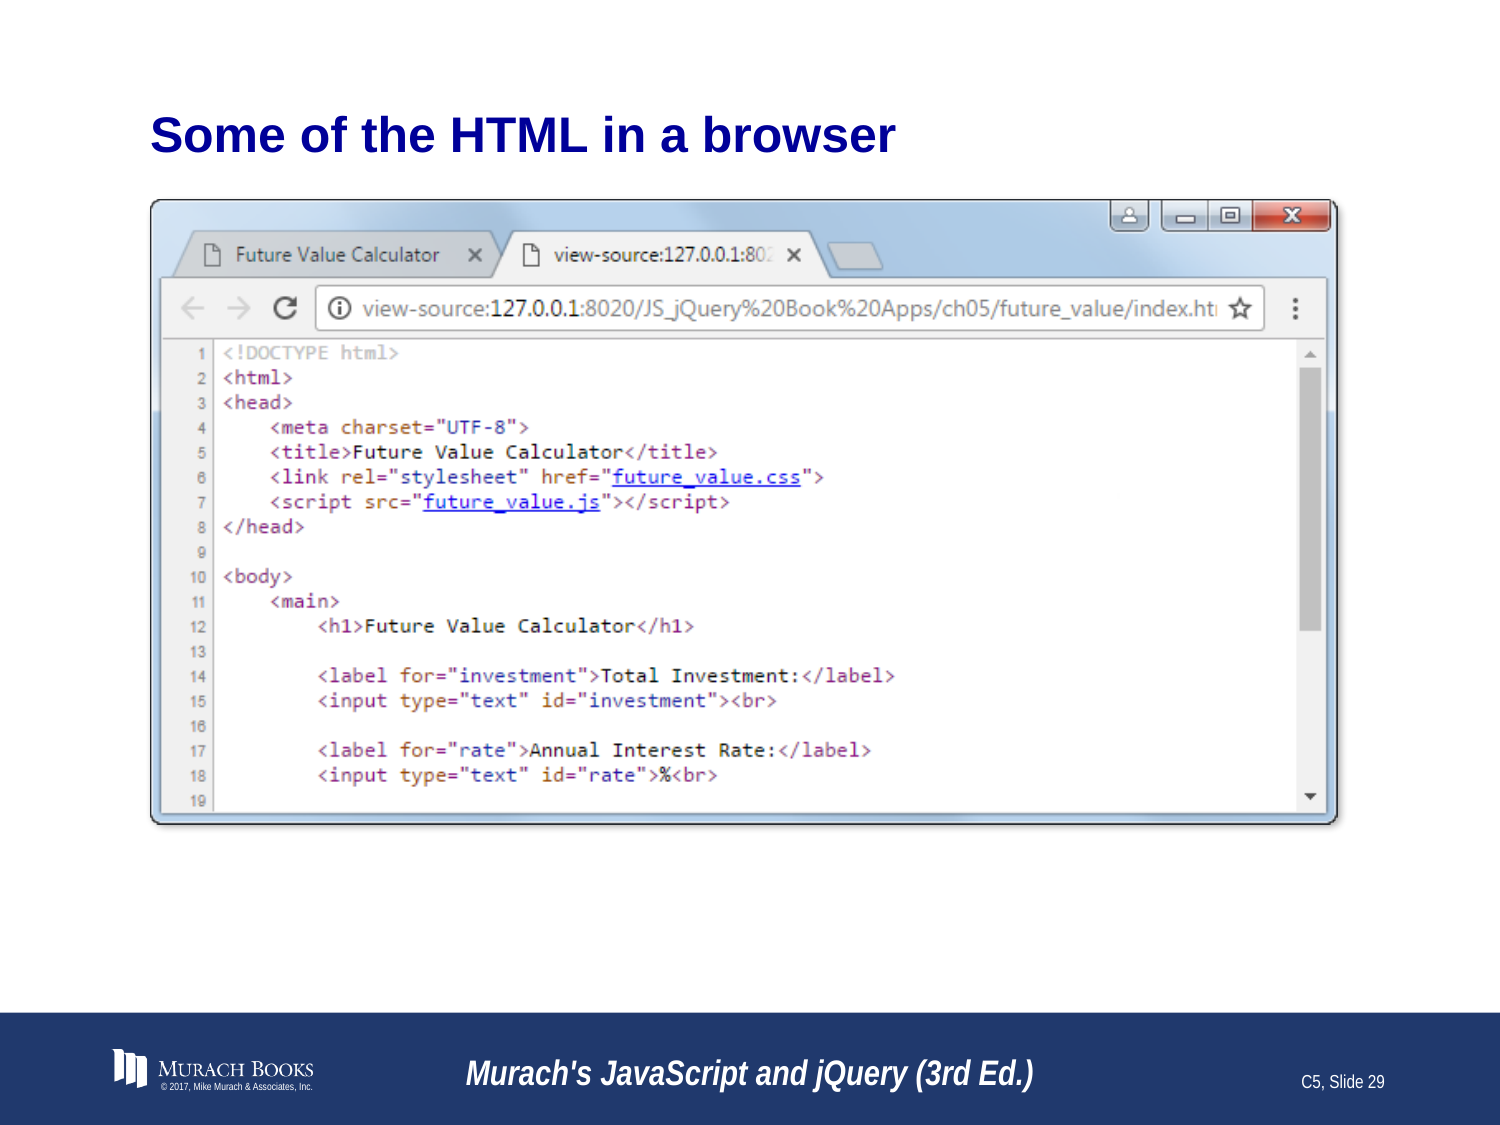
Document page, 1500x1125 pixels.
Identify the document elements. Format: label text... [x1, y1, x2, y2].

picture [149, 199, 1338, 825]
slide_number Murach's JavaScript and jQuery (3rd Ed.) [463, 1025, 1050, 1100]
title Some of the HTML in a browser [150, 102, 1350, 164]
footer © 2017, Mike Murach & Associates, Inc. [12, 1025, 463, 1100]
slide_number C5, Slide 29 [1087, 1025, 1400, 1100]
